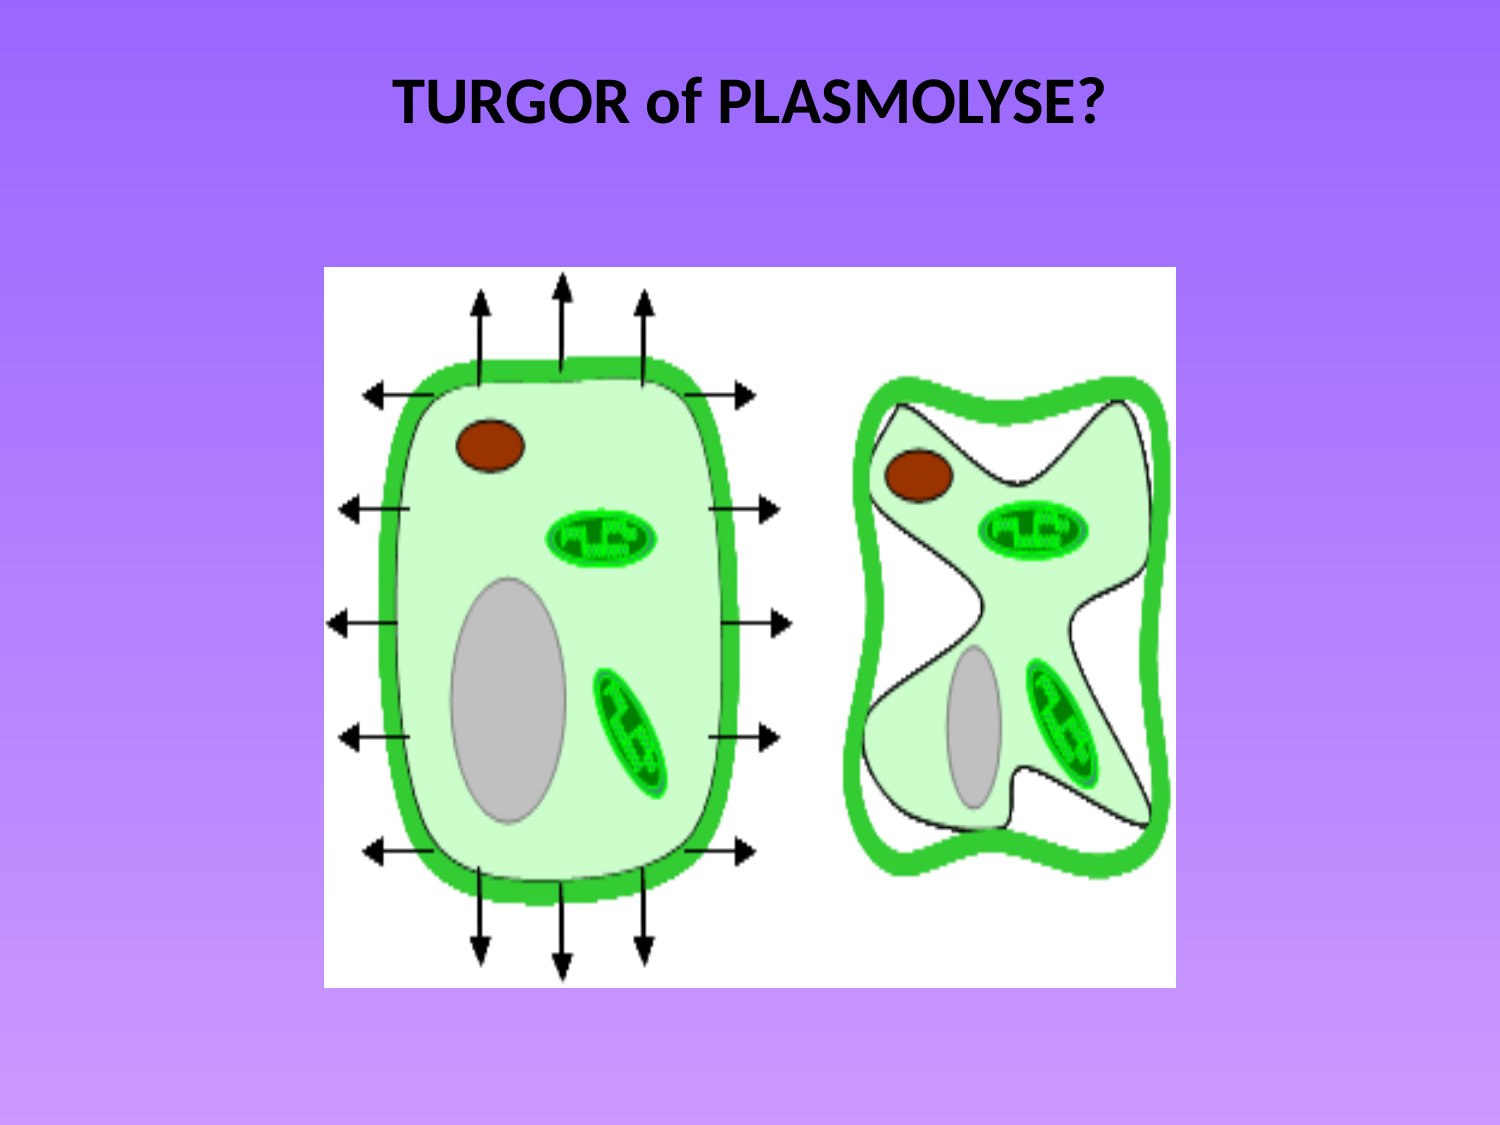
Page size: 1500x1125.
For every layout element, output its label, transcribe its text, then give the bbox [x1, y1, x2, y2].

picture [324, 266, 1176, 988]
title TURGOR of PLASMOLYSE? [75, 45, 1425, 149]
